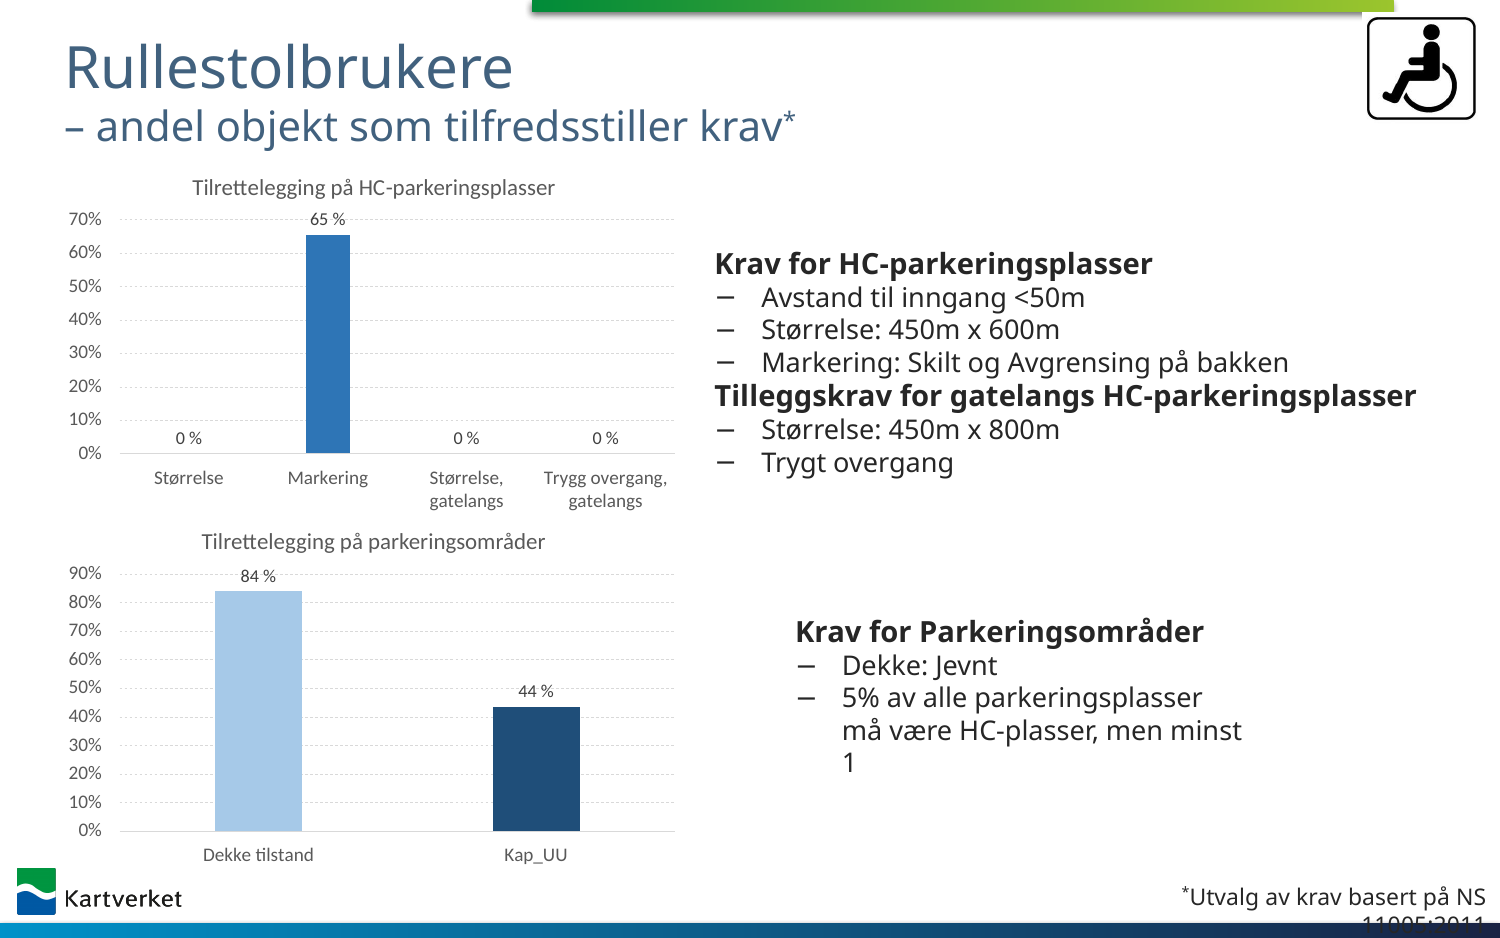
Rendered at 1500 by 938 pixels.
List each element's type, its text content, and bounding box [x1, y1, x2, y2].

picture [62, 166, 686, 519]
text_box Krav for HC-parkeringsplasser Avstand til inngang <50m Størrelse: 450m x 600m Markering: Skilt og Avgrensing på bakken Tilleggskrav for gatelangs HC-parkeringsplasser Størrelse: 450m x 800m Trygt overgang [699, 237, 1433, 485]
text_box *Utvalg av krav basert på NS 11005:2011 [1068, 873, 1500, 938]
picture [62, 520, 686, 874]
text_box Krav for Parkeringsområder Dekke: Jevnt 5% av alle parkeringsplasser må være HC-plasser, men minst 1 [780, 605, 1261, 786]
picture [1362, 12, 1481, 126]
text_box Rullestolbrukere – andel objekt som tilfredsstiller krav* [49, 25, 1431, 158]
